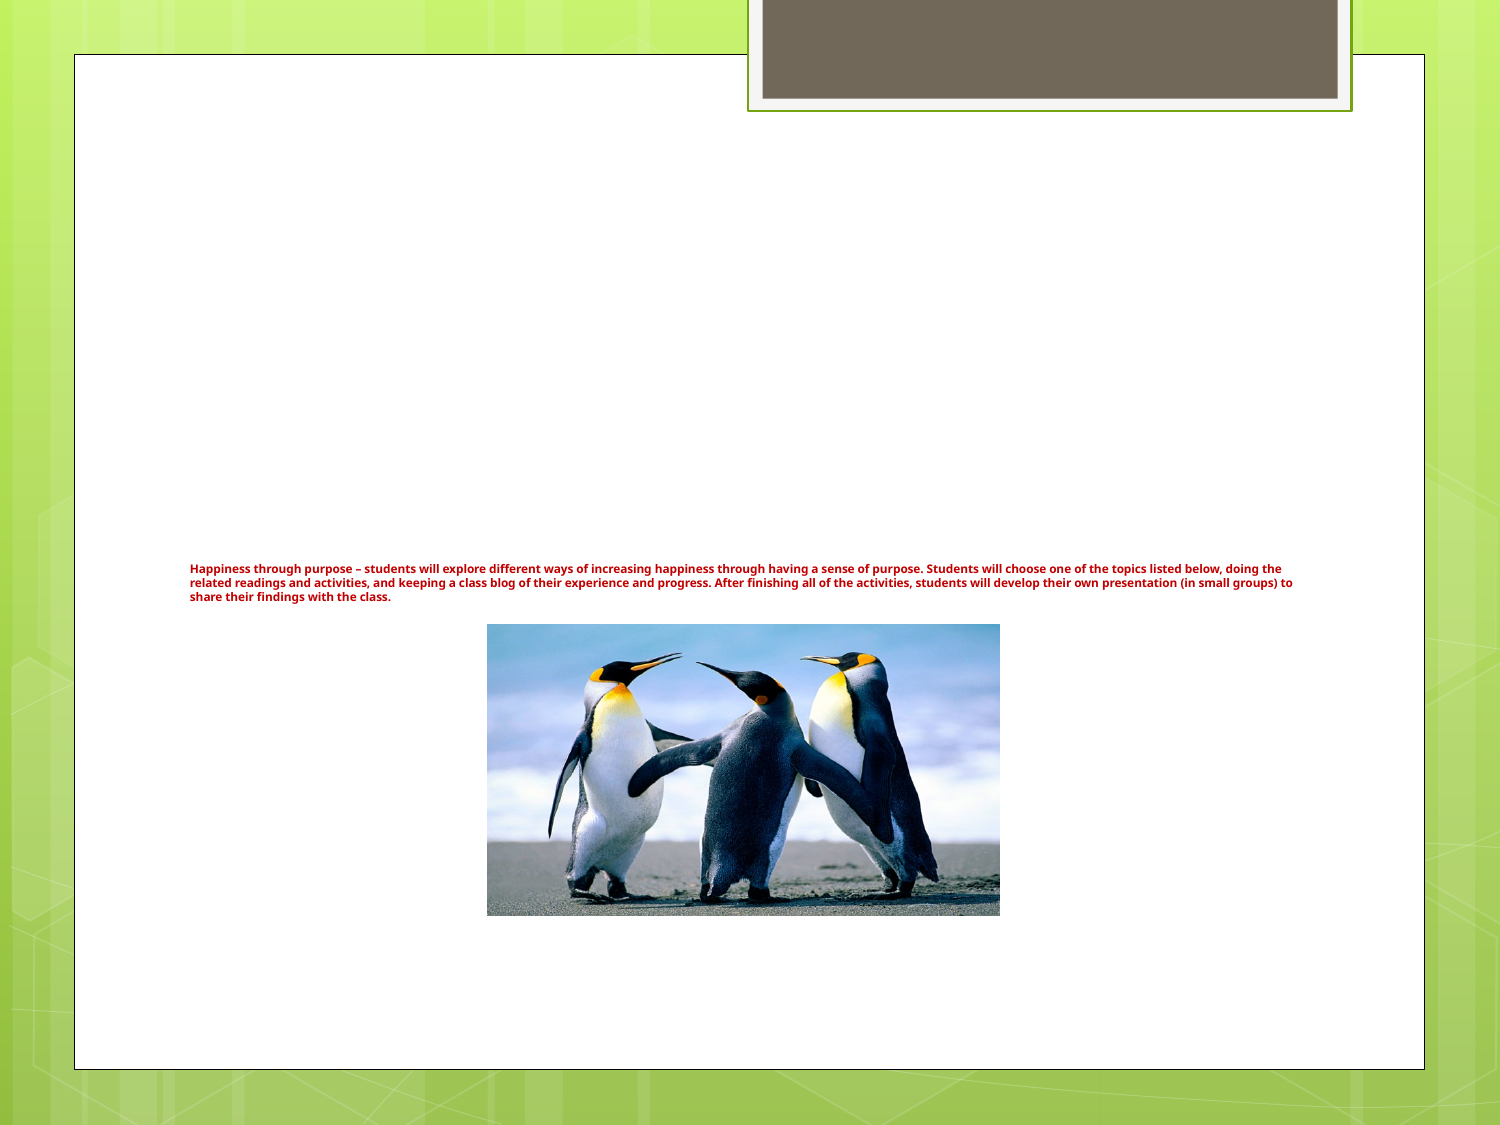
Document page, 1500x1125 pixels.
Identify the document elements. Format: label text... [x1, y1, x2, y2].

picture [487, 624, 1001, 916]
title Happiness through purpose – students will explore different ways of increasing happiness through having a sense of purpose. Students will choose one of the topics listed below, doing the related readings and activities, and keeping a class blog of their experience and progress. After finishing all of the activities, students will develop their own presentation (in small groups) to share their findings with the class. [174, 312, 1340, 638]
